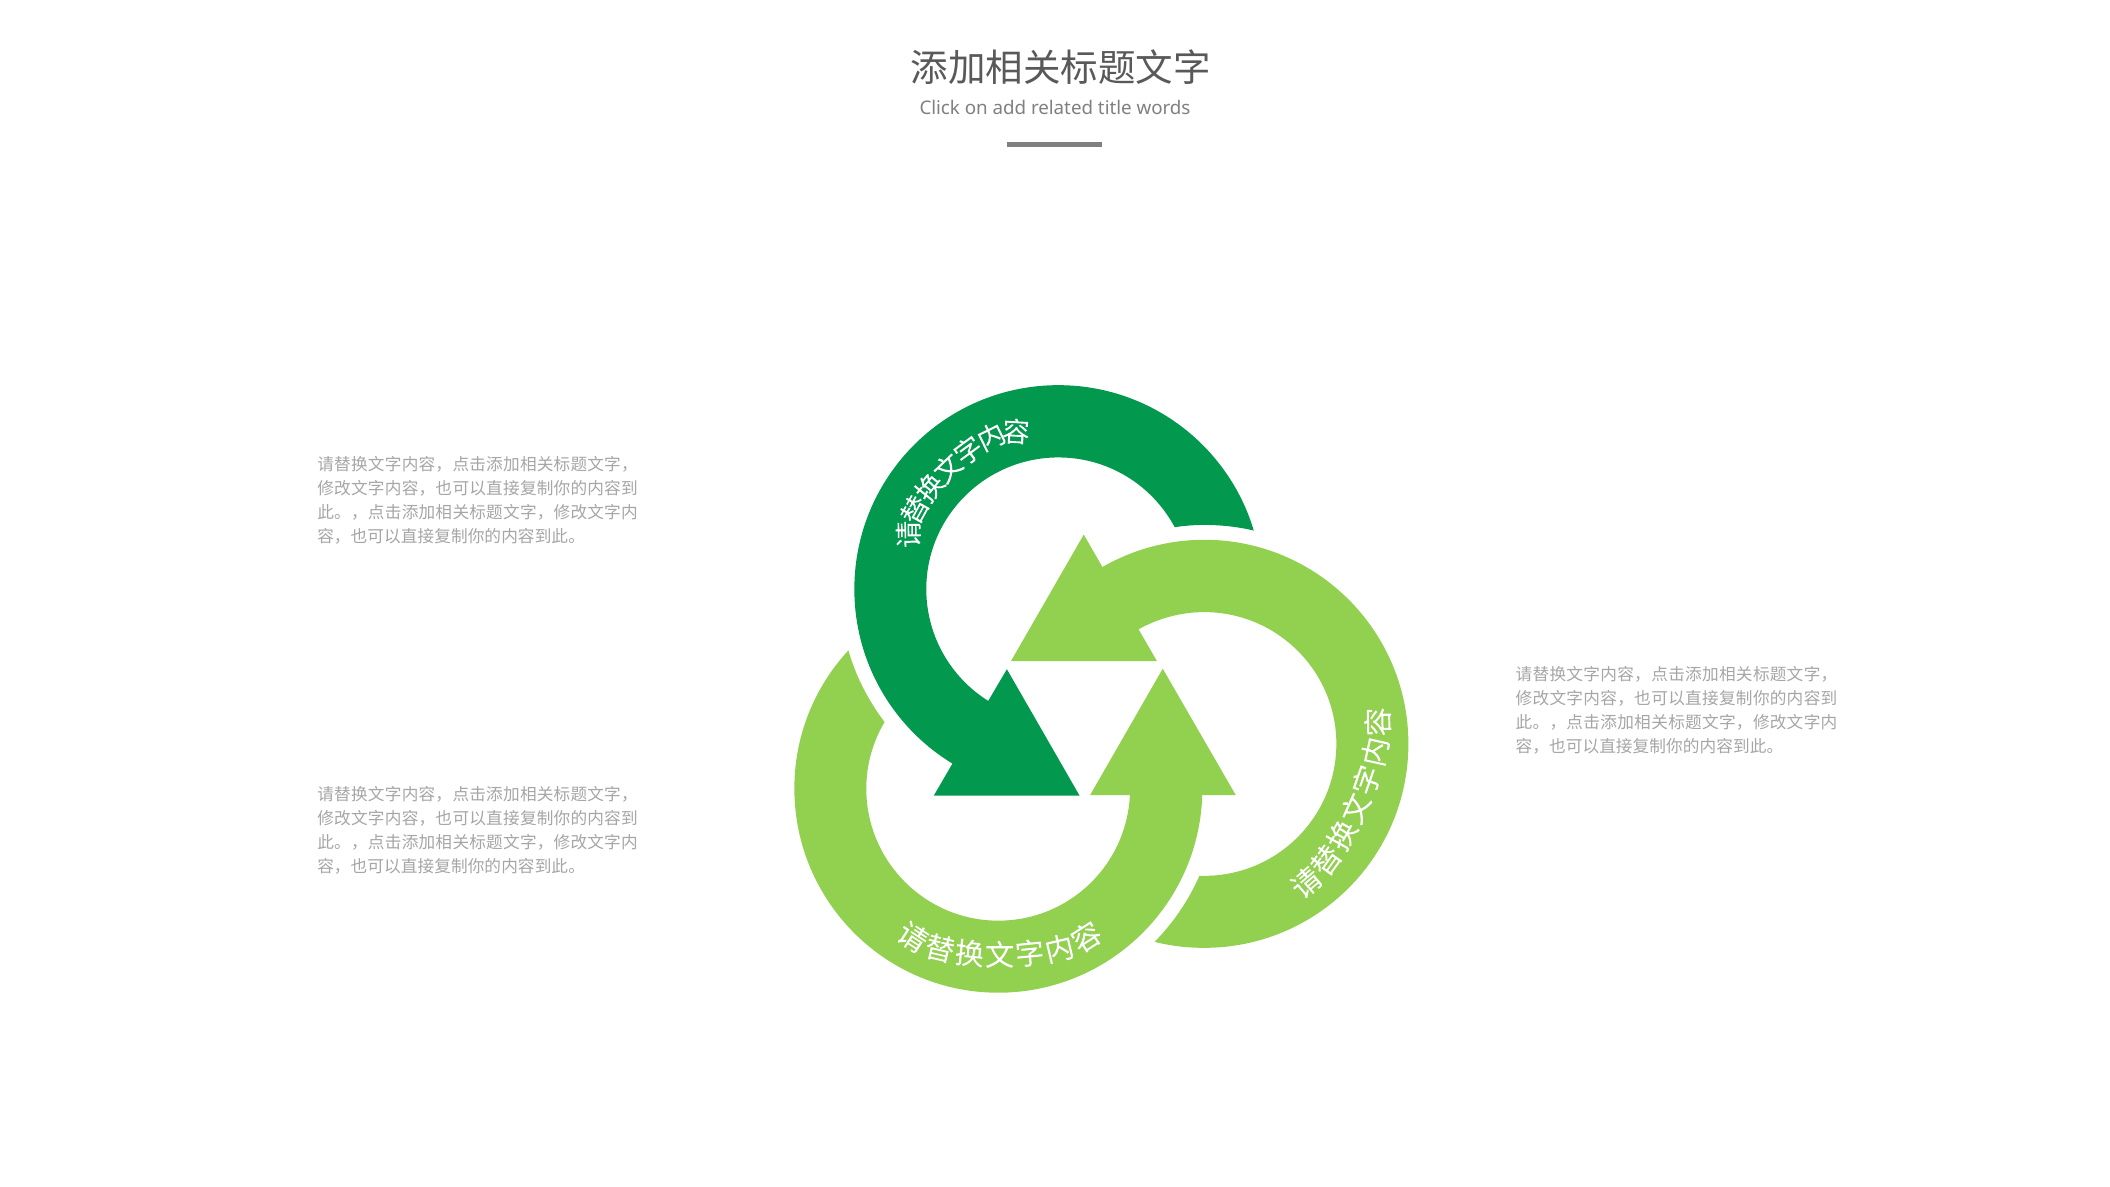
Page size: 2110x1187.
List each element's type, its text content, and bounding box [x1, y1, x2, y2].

list 请替换文字内容，点击添加相关标题文字，修改文字内容，也可以直接复制你的内容到此。，点击添加相关标题文字，修改文字内容，也可以直接复制你的内容到此。 [317, 449, 639, 780]
text_box 添加相关标题文字 [877, 37, 1245, 95]
list 请替换文字内容，点击添加相关标题文字，修改文字内容，也可以直接复制你的内容到此。，点击添加相关标题文字，修改文字内容，也可以直接复制你的内容到此。 [317, 780, 639, 1187]
text_box Click on add related title words [877, 89, 1232, 124]
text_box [794, 385, 1409, 993]
list 请替换文字内容，点击添加相关标题文字，修改文字内容，也可以直接复制你的内容到此。，点击添加相关标题文字，修改文字内容，也可以直接复制你的内容到此。 [1515, 659, 1838, 1187]
